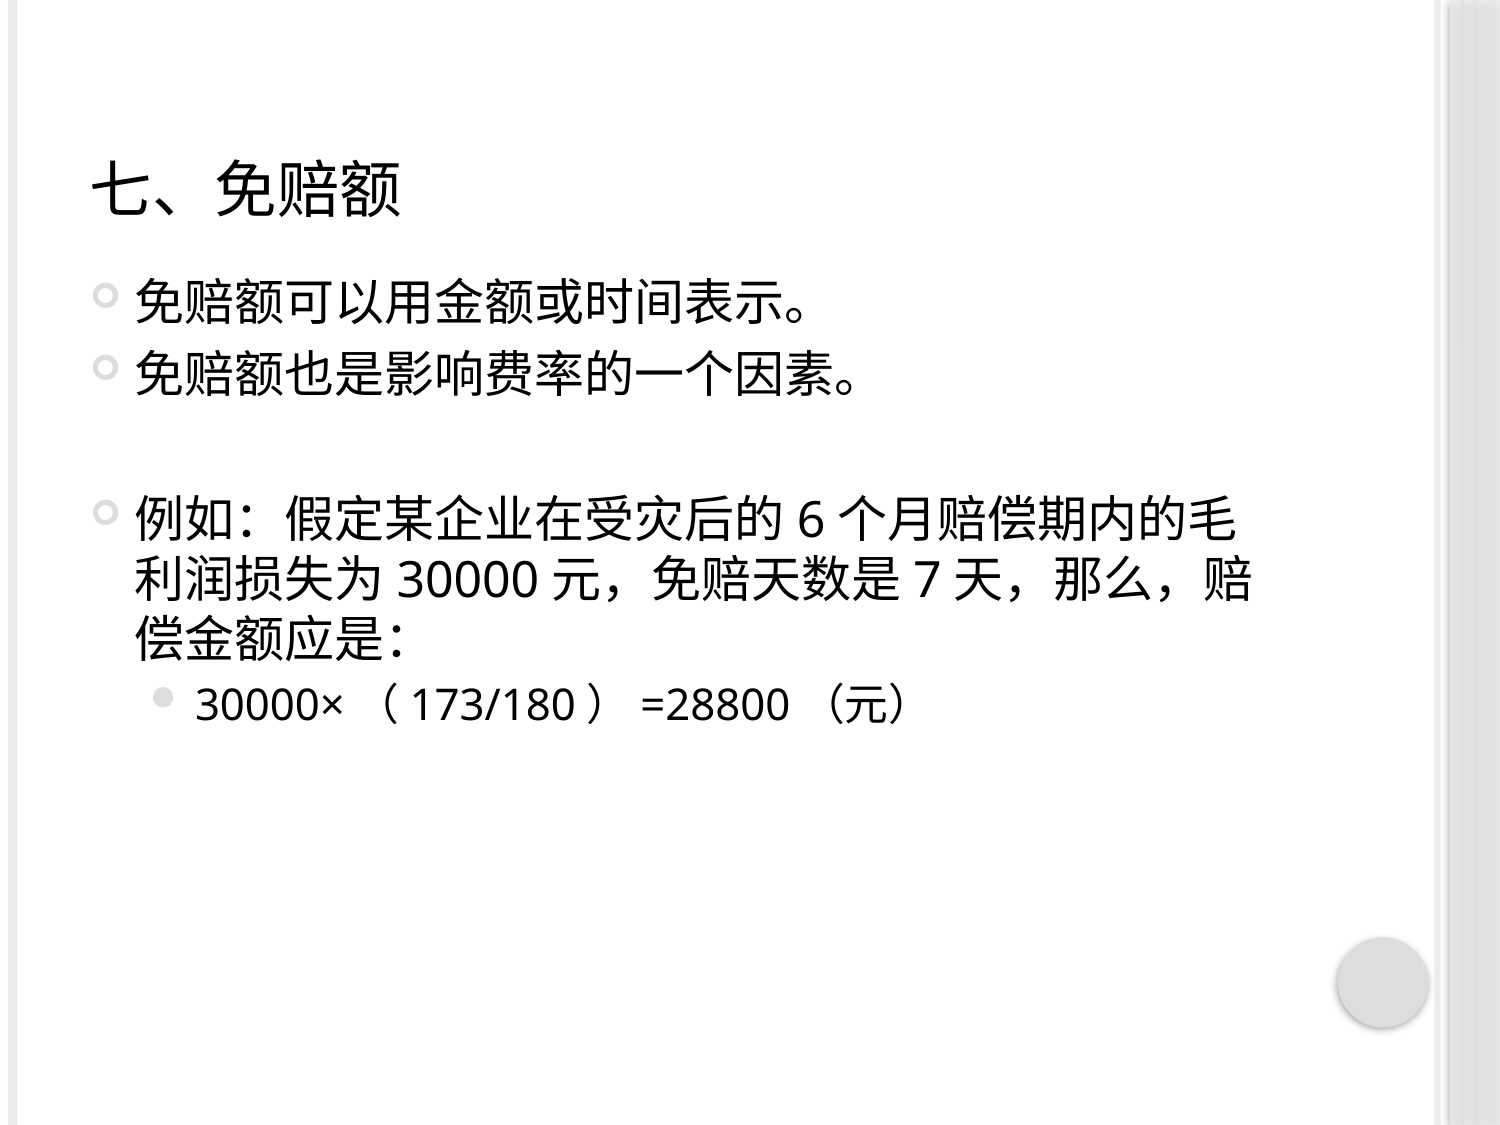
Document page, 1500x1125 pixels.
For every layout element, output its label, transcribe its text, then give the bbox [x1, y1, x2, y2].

title 七、免赔额 [75, 45, 1300, 233]
list 免赔额可以用金额或时间表示。 免赔额也是影响费率的一个因素。 例如：假定某企业在受灾后的6个月赔偿期内的毛利润损失为30000元，免赔天数是7天，那么，赔偿金额应是： 30000×（173/180）=28800（元） [74, 262, 1301, 1063]
